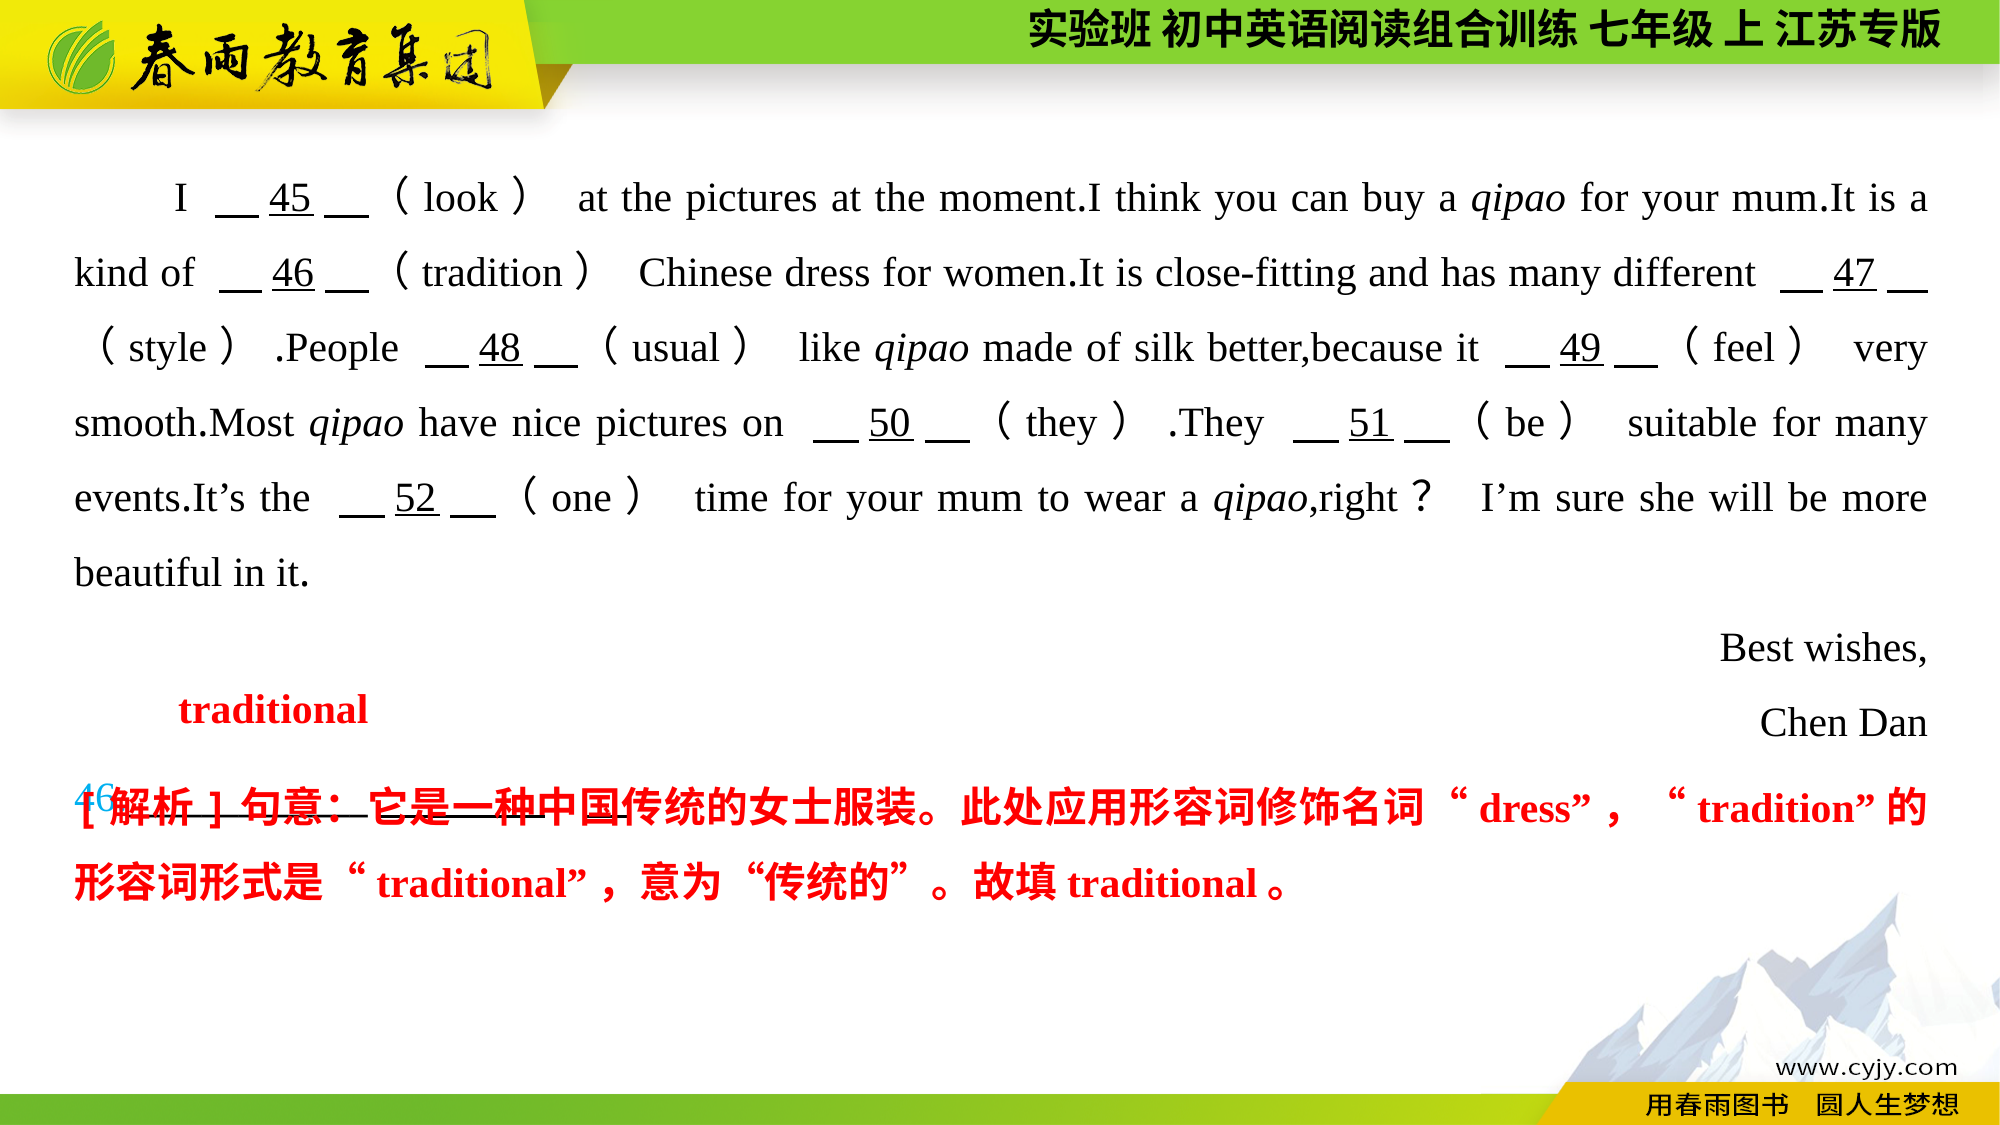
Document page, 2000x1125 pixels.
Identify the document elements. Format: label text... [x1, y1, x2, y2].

text_box [解析]句意：它是一种中国传统的女士服装。此处应用形容词修饰名词“dress”，“tradition”的形容词形式是“traditional”，意为“传统的”。故填traditional。 [59, 747, 1944, 913]
list I 45 （look） at the pictures at the moment.I think you can buy a qipao for your mum.It is a kind of 46 （tradition） Chinese dress for women.It is close-fitting and has many different 47 （style）.People 48 （usual） like qipao made of silk better,because it 49 （feel） very smooth.Most qipao have nice pictures on 50 （they）.They 51 （be） suitable for many events.It’s the 52 （one） time for your mum to wear a qipao,right？ I’m sure she will be more beautiful in it. Best wishes, Chen Dan 46._____________ [59, 137, 1944, 747]
text_box traditional [163, 674, 384, 740]
picture [0, 0, 2000, 1125]
